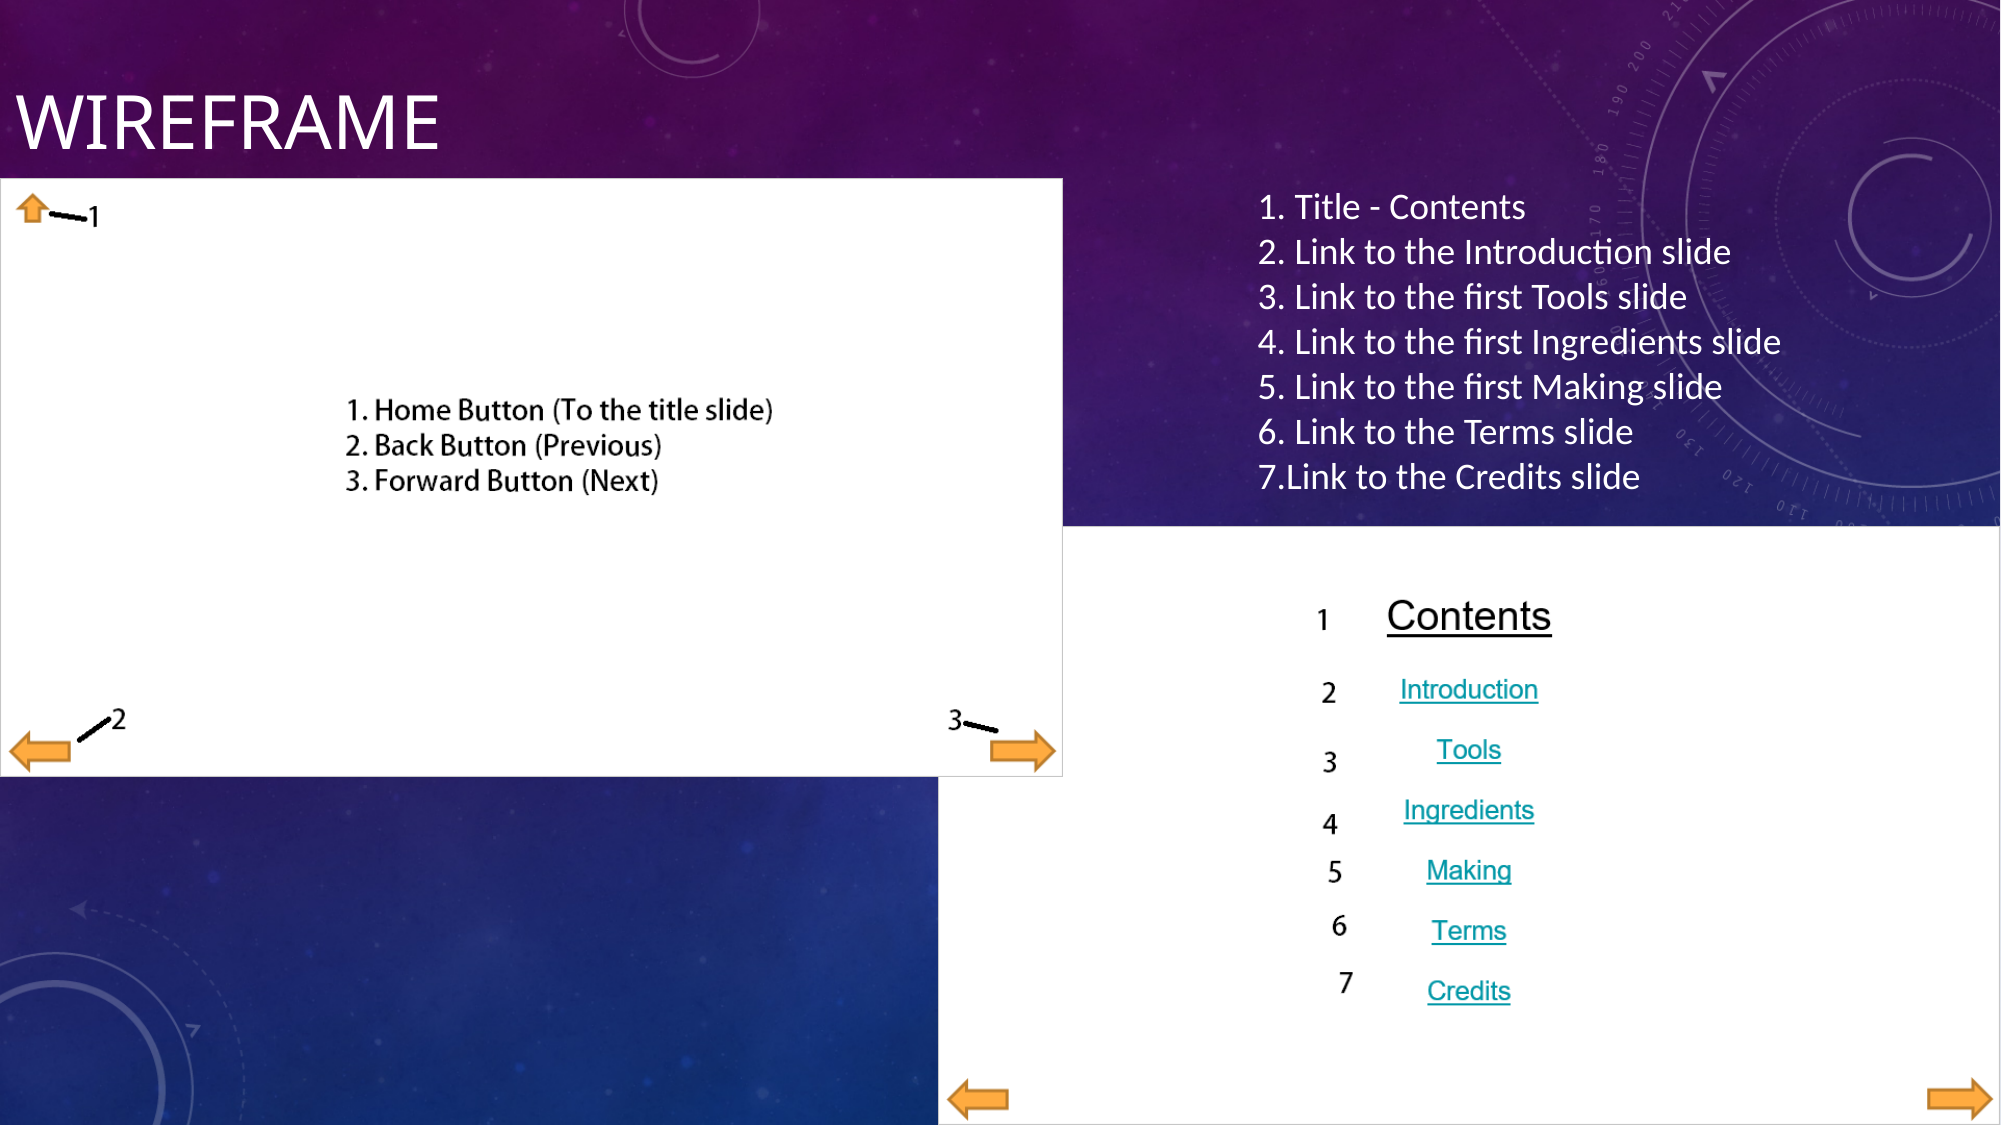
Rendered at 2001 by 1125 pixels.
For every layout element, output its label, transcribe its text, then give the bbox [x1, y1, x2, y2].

picture [0, 0, 2001, 1125]
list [0, 178, 1063, 778]
title Wireframe [0, 0, 1662, 239]
text_box 1. Title - Contents 2. Link to the Introduction slide 3. Link to the first Tools slide 4. Link to the first Ingredients slide 5. Link to the first Making slide 6. Link to the Terms slide 7.Link to the Credits slide [1242, 174, 1844, 505]
